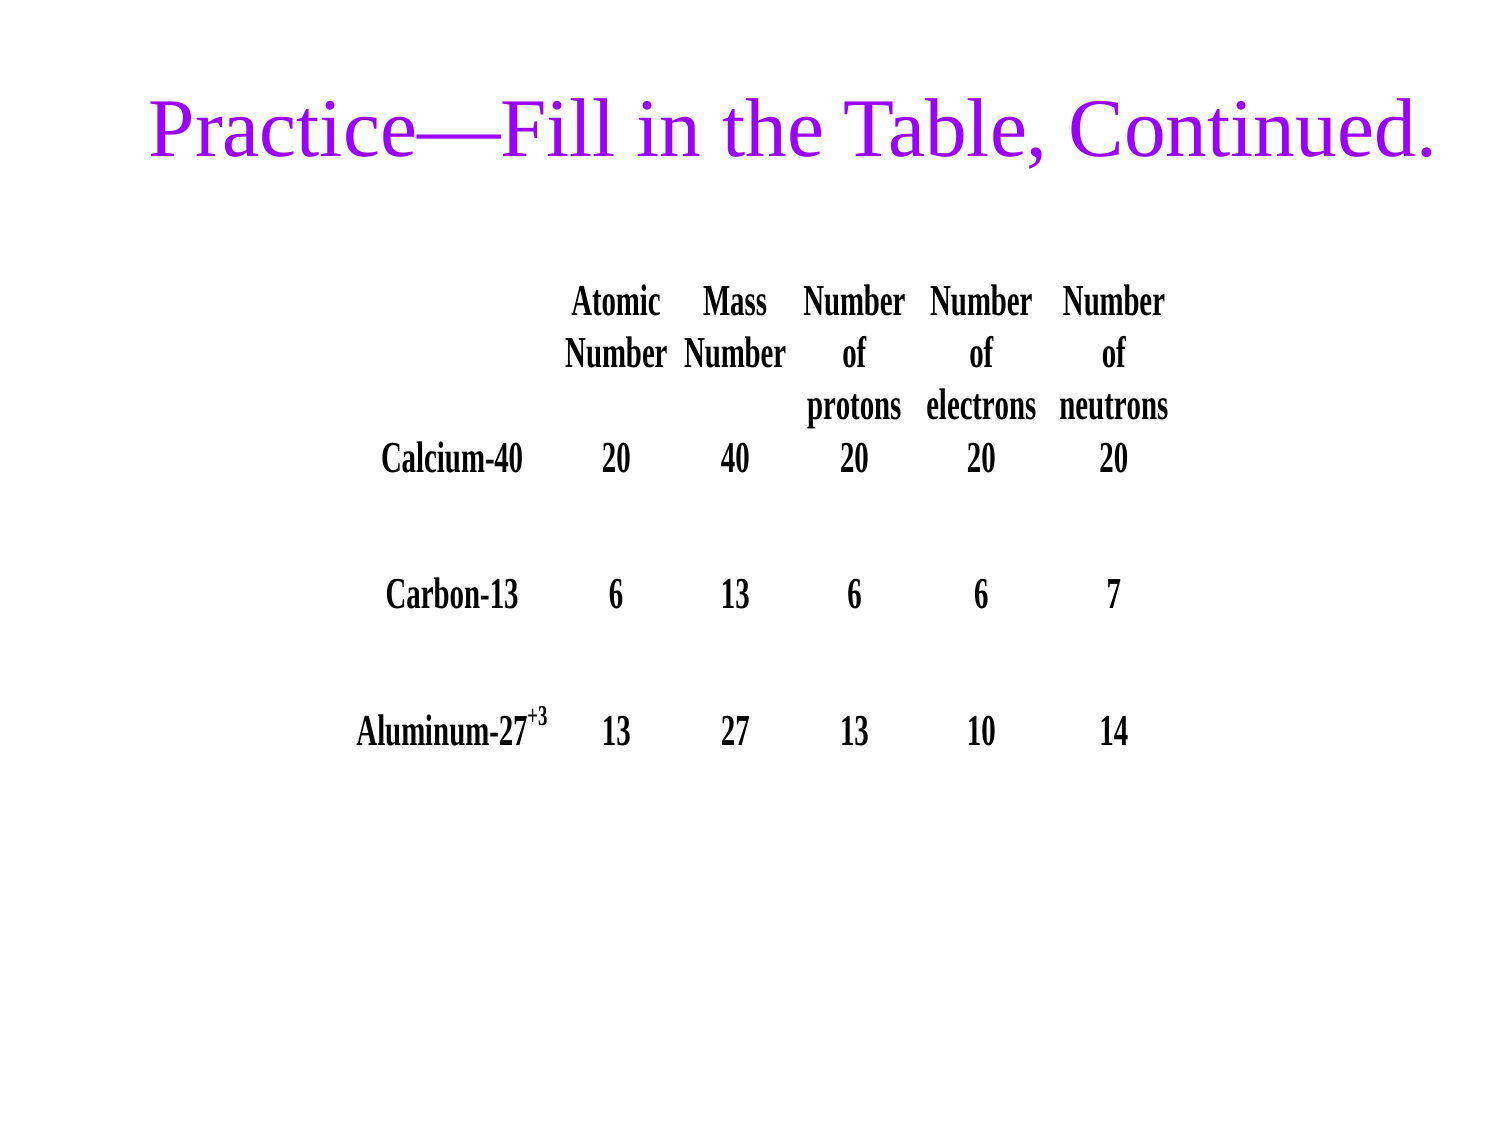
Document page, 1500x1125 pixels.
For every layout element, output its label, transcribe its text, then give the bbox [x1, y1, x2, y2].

text_box Practice—Fill in the Table, Continued. [112, 29, 1475, 217]
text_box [338, 272, 1199, 907]
